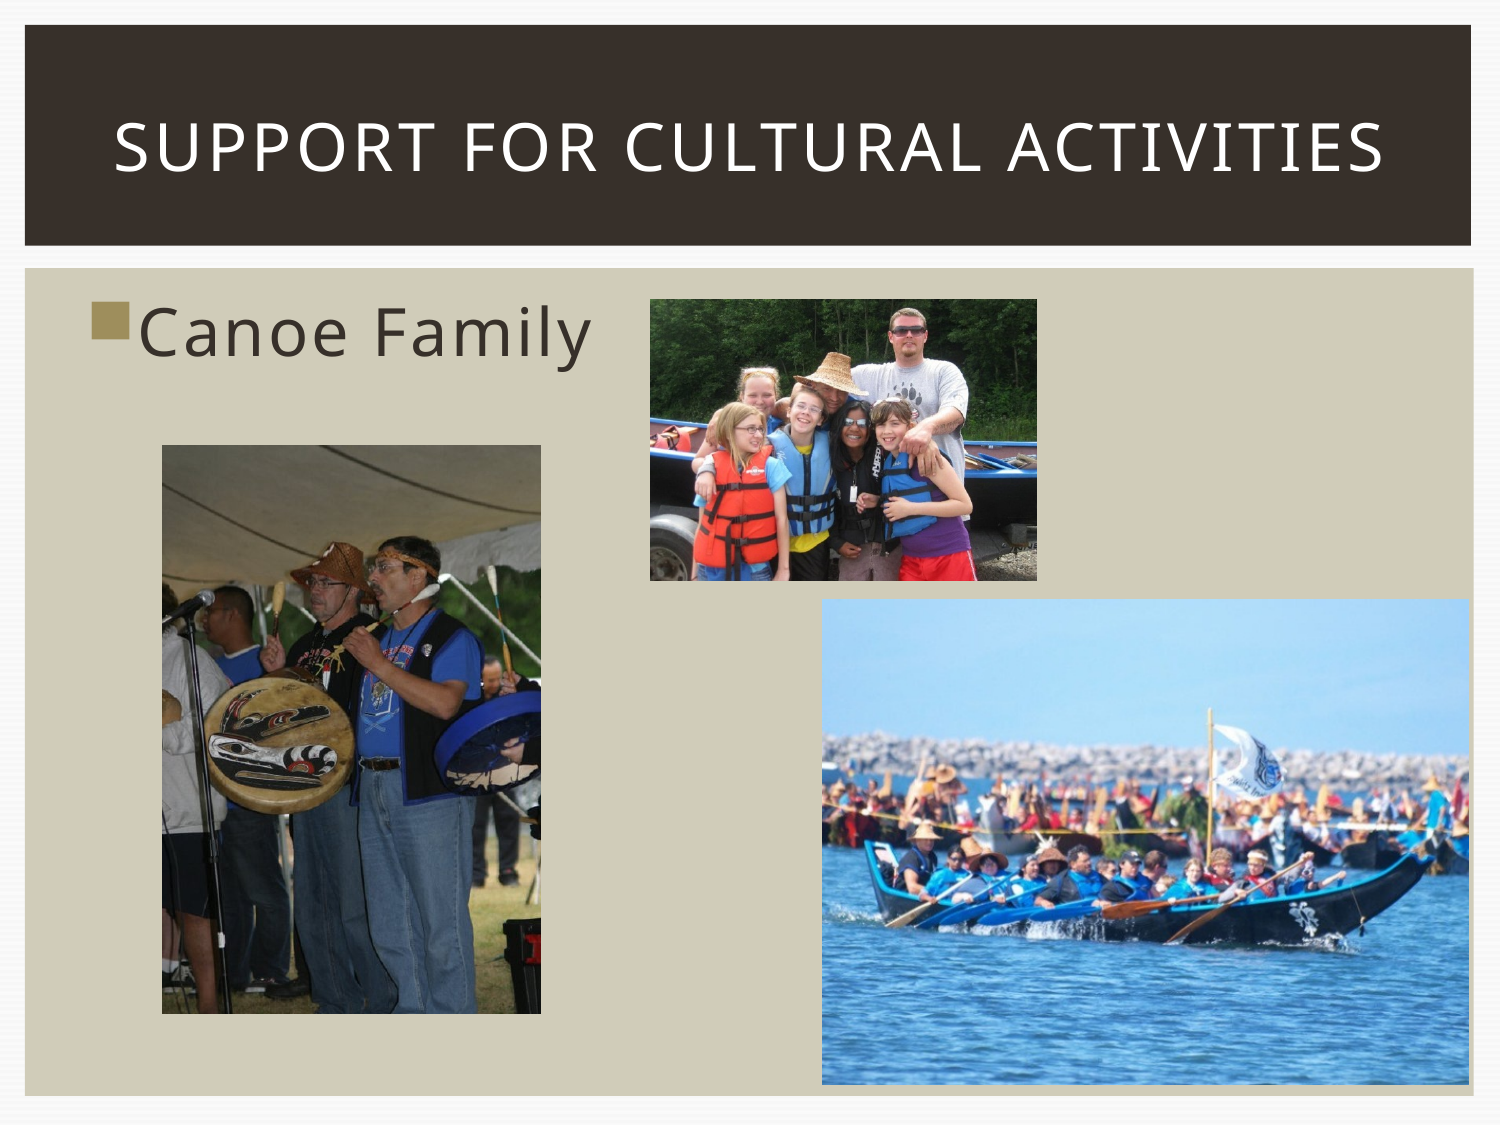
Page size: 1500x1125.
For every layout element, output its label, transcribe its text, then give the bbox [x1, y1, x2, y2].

picture [162, 445, 542, 1014]
picture [649, 299, 1037, 581]
picture [822, 599, 1469, 1085]
title Support for cultural Activities [62, 58, 1438, 232]
list Canoe Family [62, 281, 1442, 1005]
